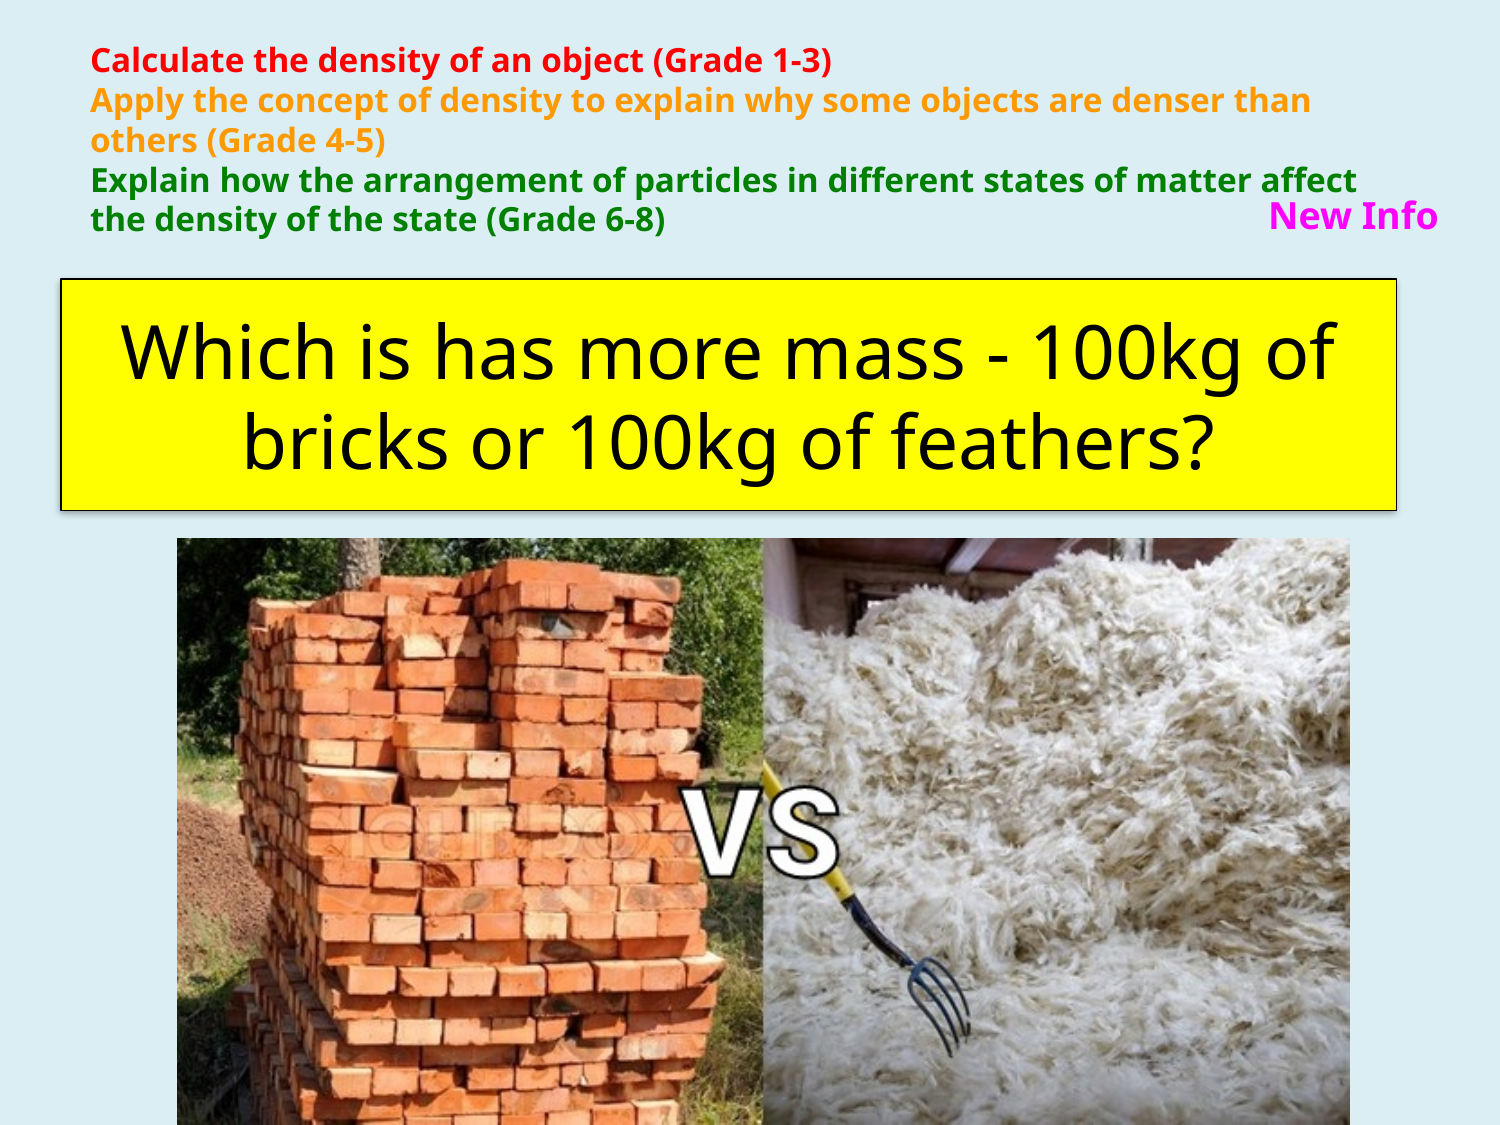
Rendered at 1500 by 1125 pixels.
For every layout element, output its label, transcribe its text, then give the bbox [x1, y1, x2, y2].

picture [176, 538, 1350, 1125]
title Calculate the density of an object (Grade 1-3) Apply the concept of density to explain why some objects are denser than others (Grade 4-5) Explain how the arrangement of particles in different states of matter affect the density of the state (Grade 6-8) [75, 45, 1425, 233]
text_box Which is has more mass - 100kg of bricks or 100kg of feathers? [60, 278, 1397, 511]
text_box New Info [1253, 184, 1454, 245]
